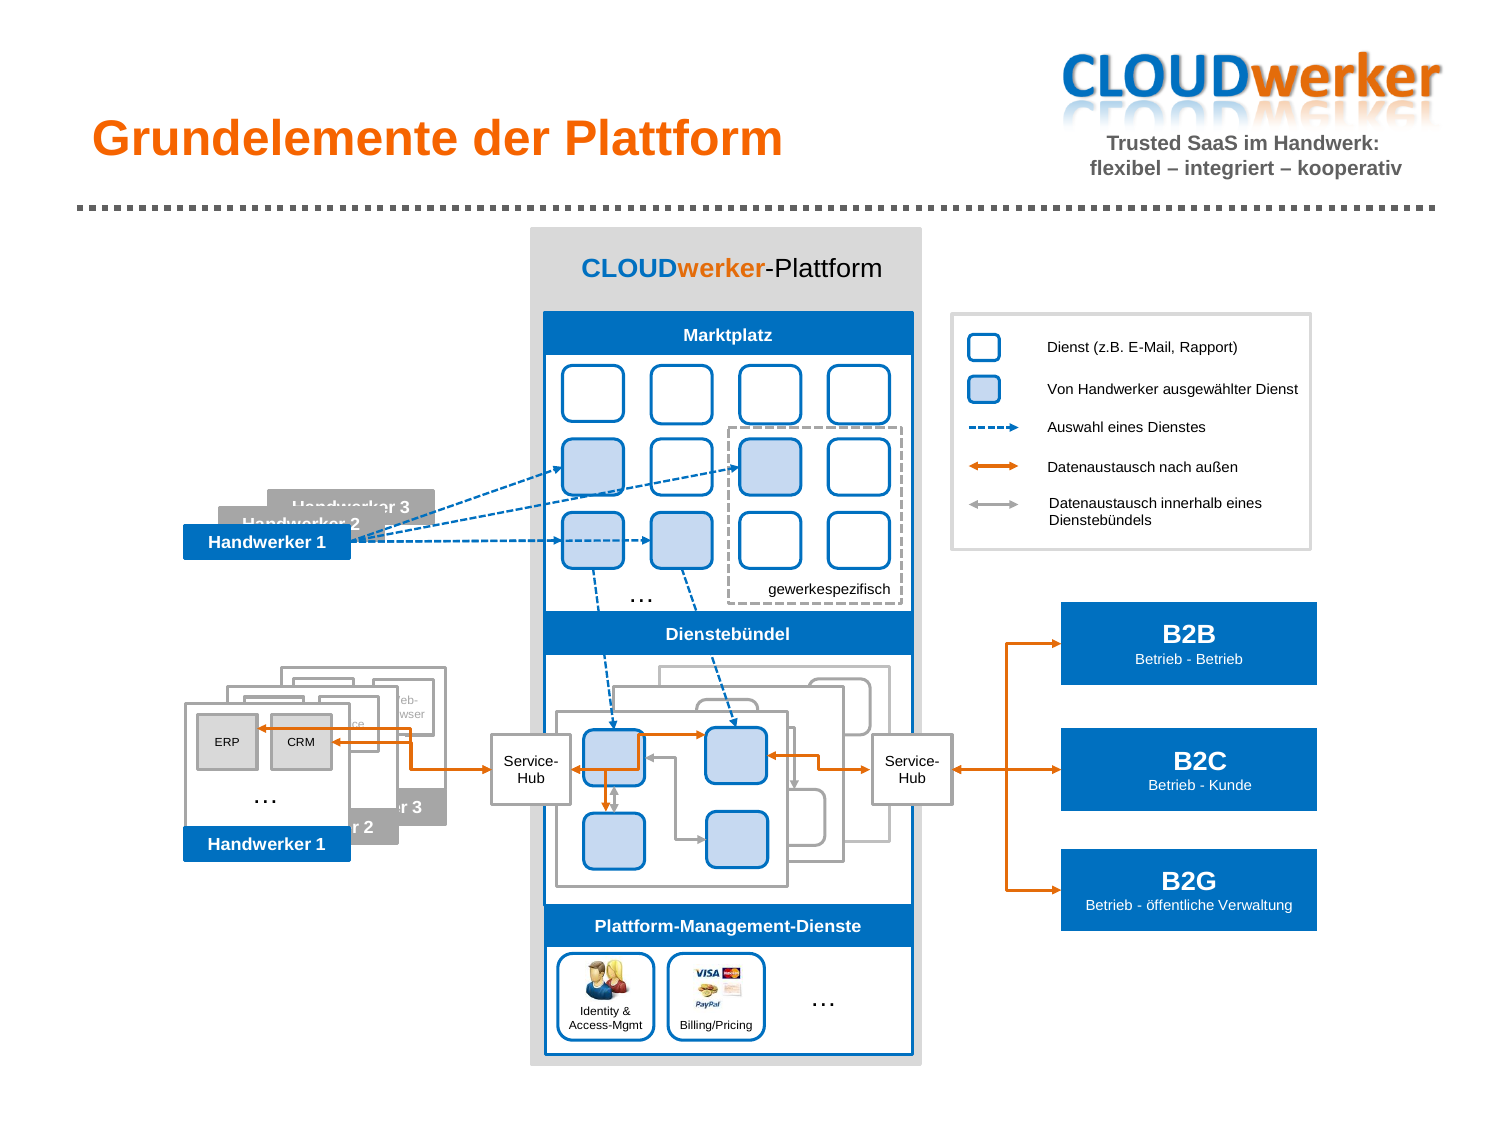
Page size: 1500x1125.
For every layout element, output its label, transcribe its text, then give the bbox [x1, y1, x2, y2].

title Grundelemente der Plattform [76, 18, 1011, 173]
picture [182, 226, 1318, 1066]
picture [1057, 47, 1447, 147]
